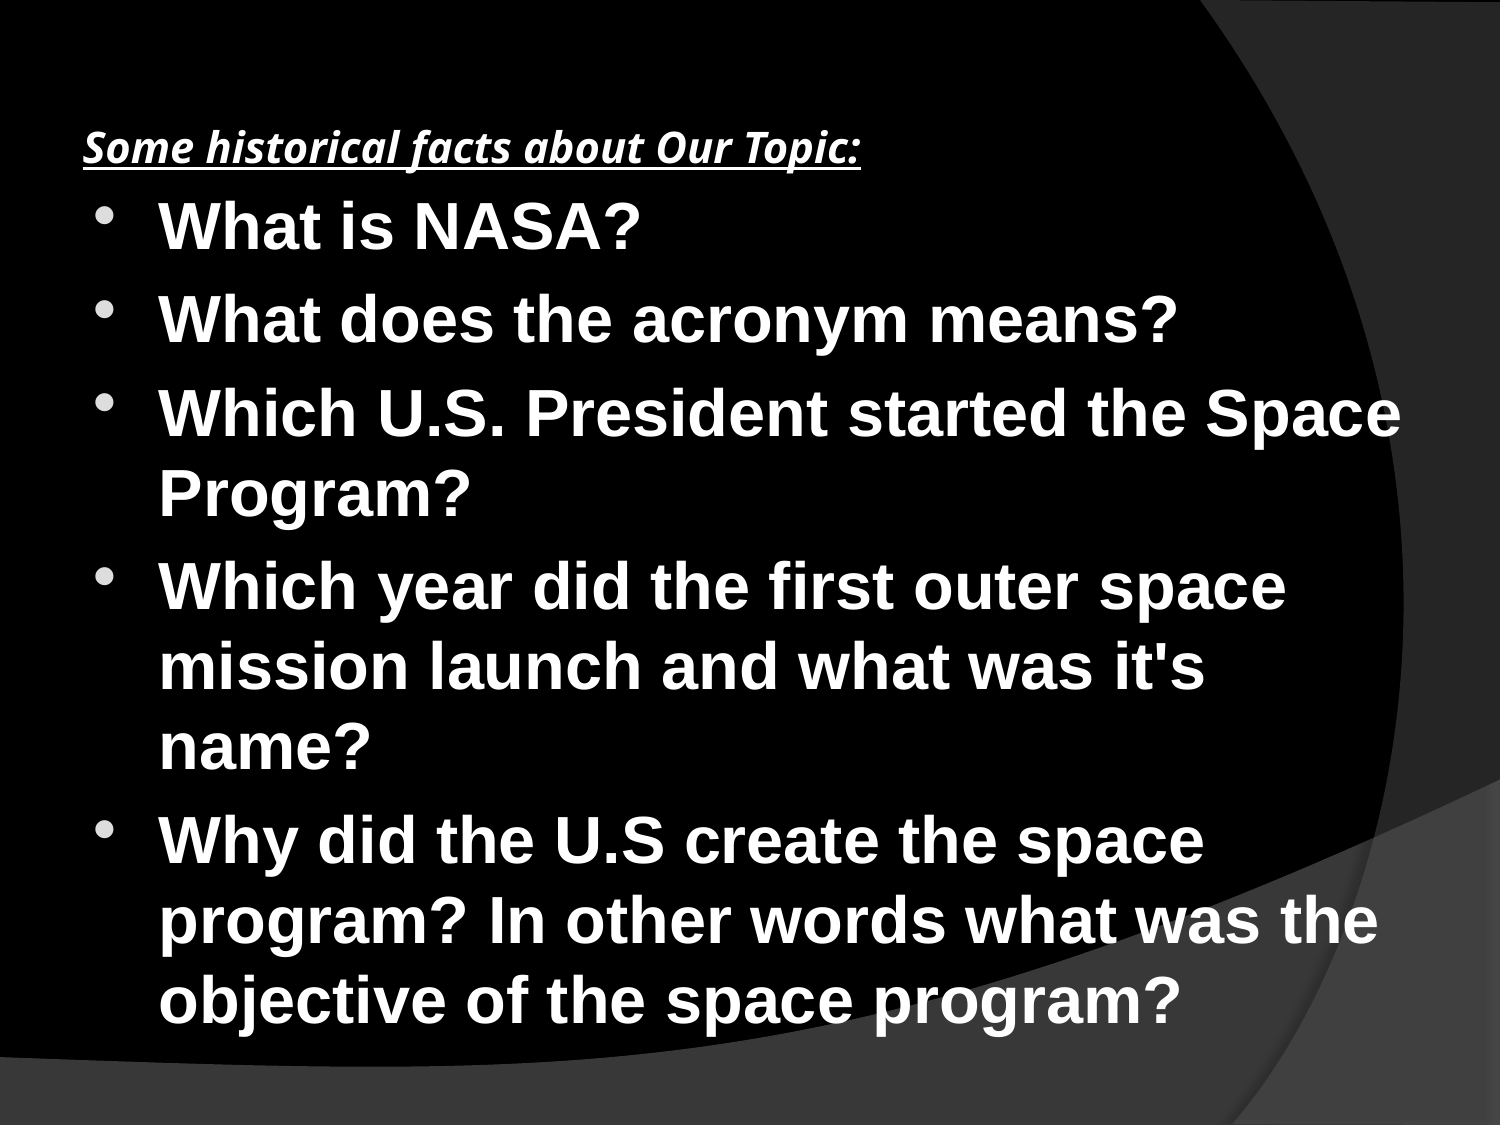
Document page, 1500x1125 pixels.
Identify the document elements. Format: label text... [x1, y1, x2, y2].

list What is NASA? What does the acronym means? Which U.S. President started the Space Program? Which year did the first outer space mission launch and what was it's name? Why did the U.S create the space program? In other words what was the objective of the space program? [75, 174, 1425, 1063]
title Some historical facts about Our Topic: [75, 45, 1300, 174]
